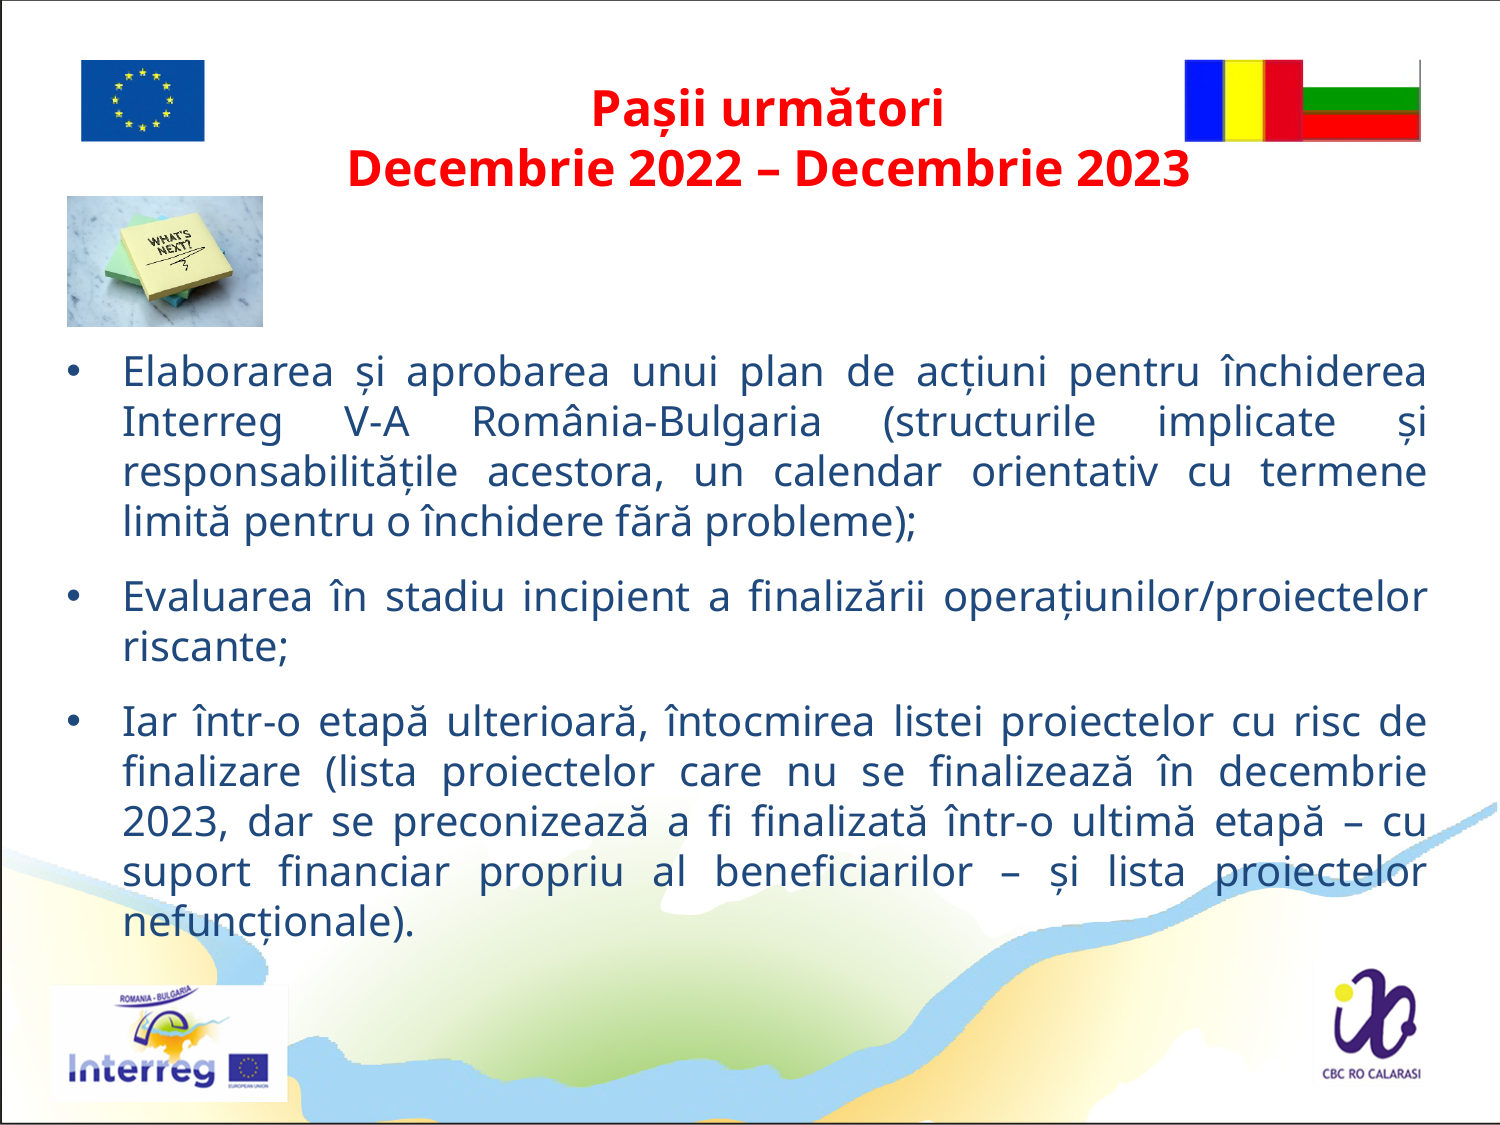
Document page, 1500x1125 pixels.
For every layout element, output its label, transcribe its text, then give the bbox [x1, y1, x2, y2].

list Elaborarea și aprobarea unui plan de acțiuni pentru închiderea Interreg V-A România-Bulgaria (structurile implicate și responsabilitățile acestora, un calendar orientativ cu termene limită pentru o închidere fără probleme); Evaluarea în stadiu incipient a finalizării operațiunilor/proiectelor riscante; Iar într-o etapă ulterioară, întocmirea listei proiectelor cu risc de finalizare (lista proiectelor care nu se finalizează în decembrie 2023, dar se preconizează a fi finalizată într-o ultimă etapă – cu suport financiar propriu al beneficiarilor – și lista proiectelor nefuncționale). [51, 337, 1444, 964]
title Pașii următori Decembrie 2022 – Decembrie 2023 [93, 12, 1444, 201]
picture [0, 0, 1500, 1125]
